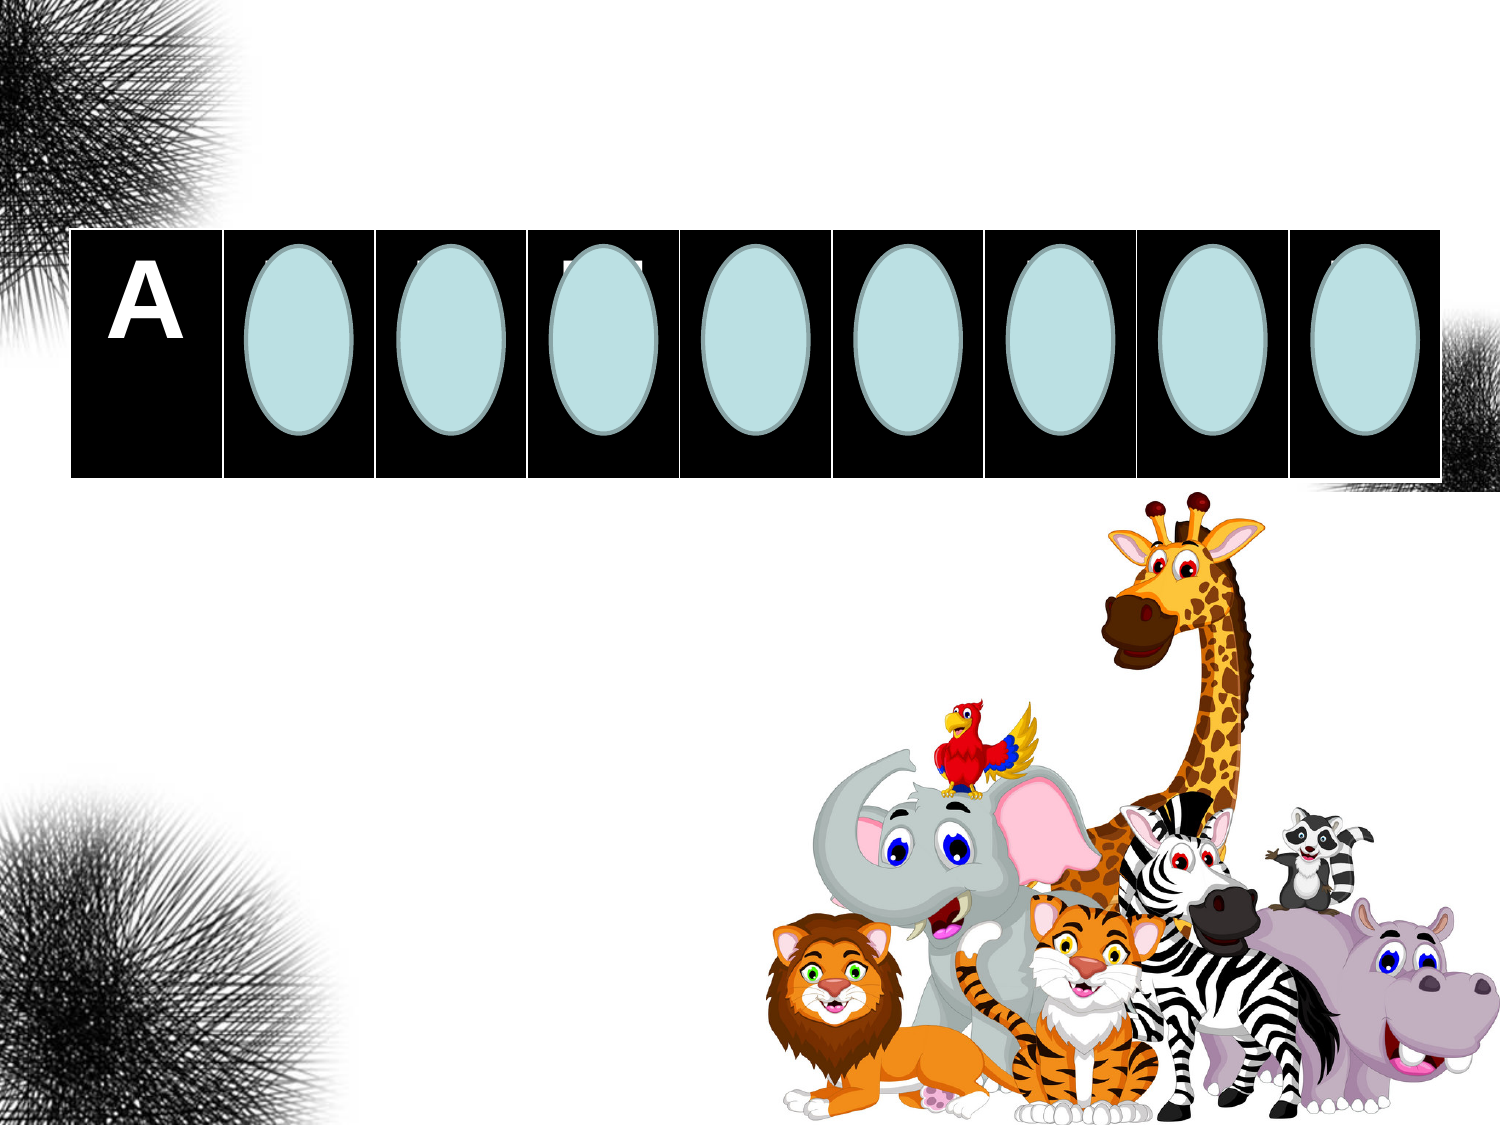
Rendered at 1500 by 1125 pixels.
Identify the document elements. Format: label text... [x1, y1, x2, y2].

table_header И [985, 230, 1136, 478]
table_header Л [833, 230, 983, 478]
text_box [243, 243, 354, 436]
table_header Т [1290, 230, 1440, 478]
table_header А [71, 230, 222, 478]
table_header М [528, 230, 679, 478]
text_box [548, 243, 659, 436]
text_box [700, 243, 811, 436]
table_header С [1137, 230, 1288, 478]
text_box [396, 243, 506, 436]
text_box [853, 243, 963, 436]
text_box [1310, 243, 1421, 436]
table_header Н [224, 230, 374, 478]
table_header А [680, 230, 831, 478]
picture [0, 0, 1500, 1125]
text_box [1005, 243, 1116, 436]
text_box [1157, 243, 1268, 436]
table_header И [376, 230, 526, 478]
